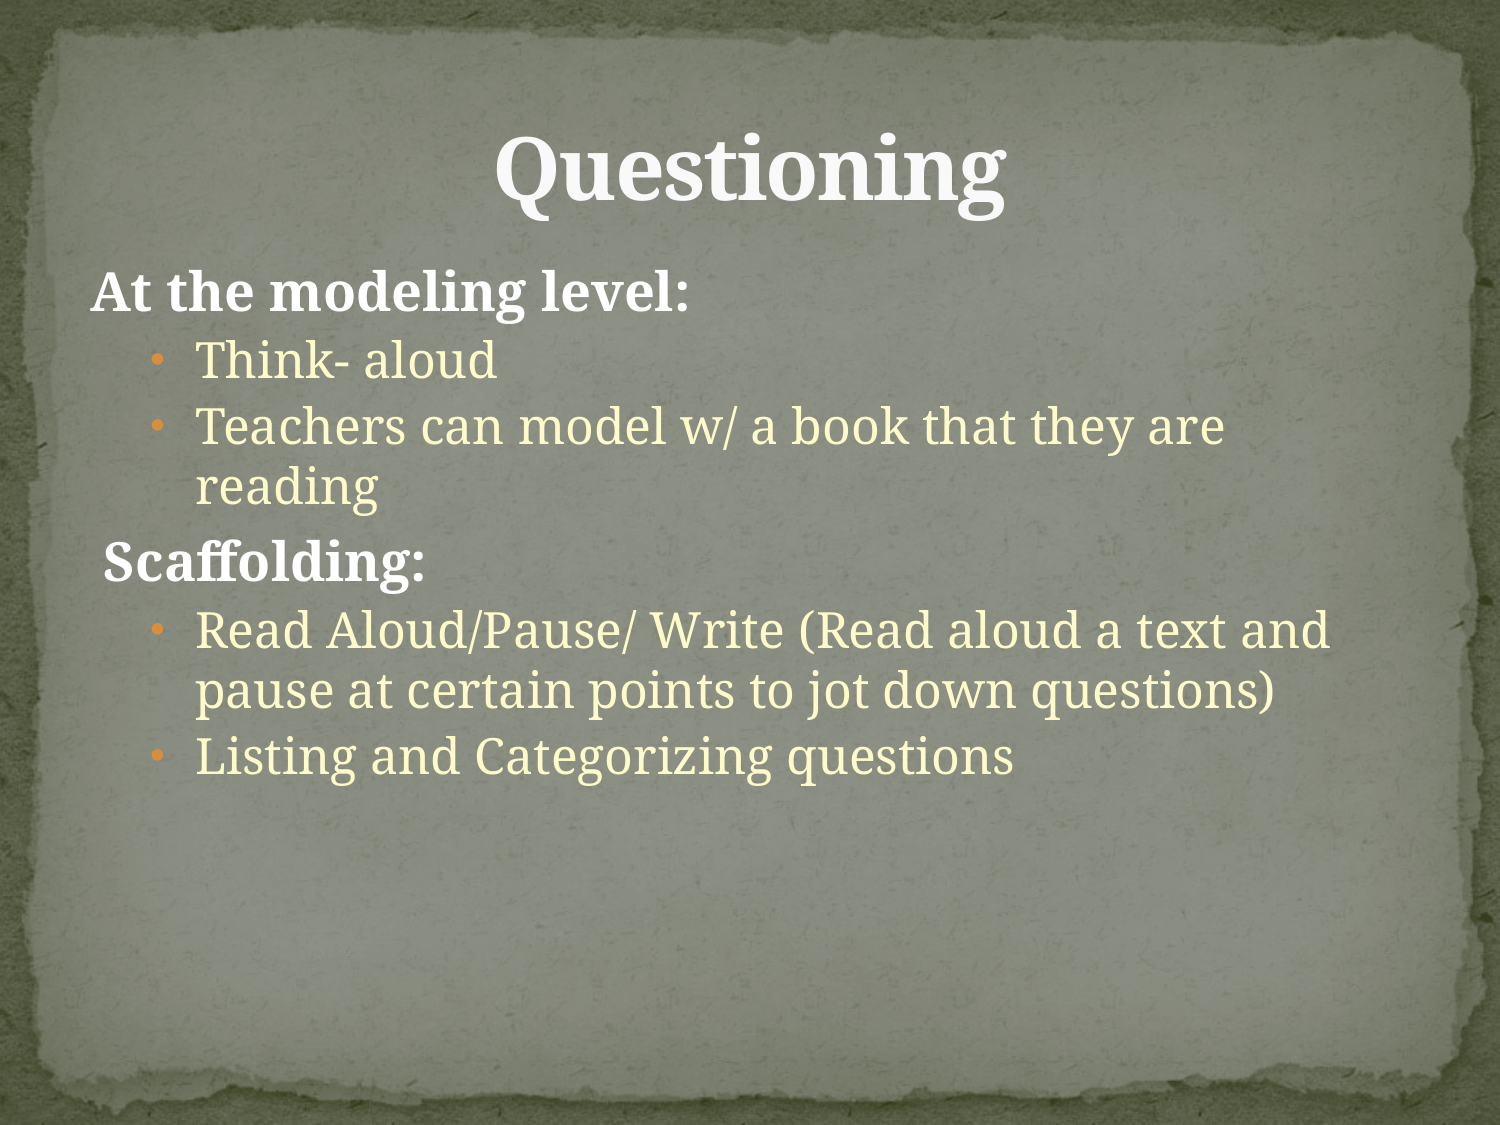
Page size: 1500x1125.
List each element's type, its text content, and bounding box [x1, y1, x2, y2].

list At the modeling level: Think- aloud Teachers can model w/ a book that they are reading Scaffolding: Read Aloud/Pause/ Write (Read aloud a text and pause at certain points to jot down questions) Listing and Categorizing questions [74, 249, 1426, 1001]
title Questioning [74, 24, 1425, 225]
